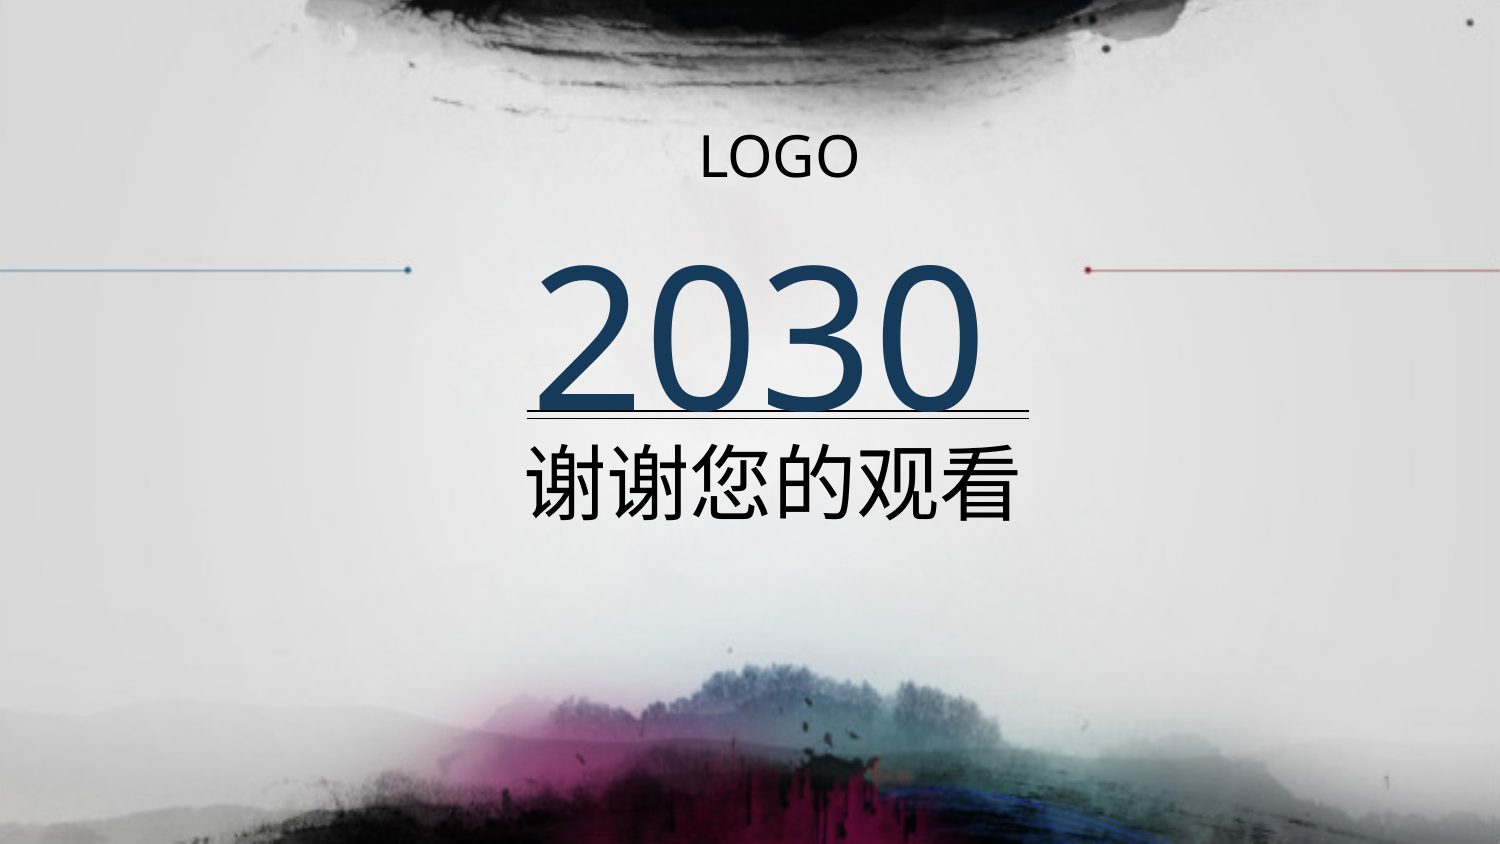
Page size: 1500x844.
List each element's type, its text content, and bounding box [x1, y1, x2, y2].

text_box 2030 [515, 202, 1044, 458]
text_box 谢谢您的观看 [508, 423, 1039, 539]
picture [0, 0, 1500, 844]
text_box LOGO [683, 112, 876, 197]
